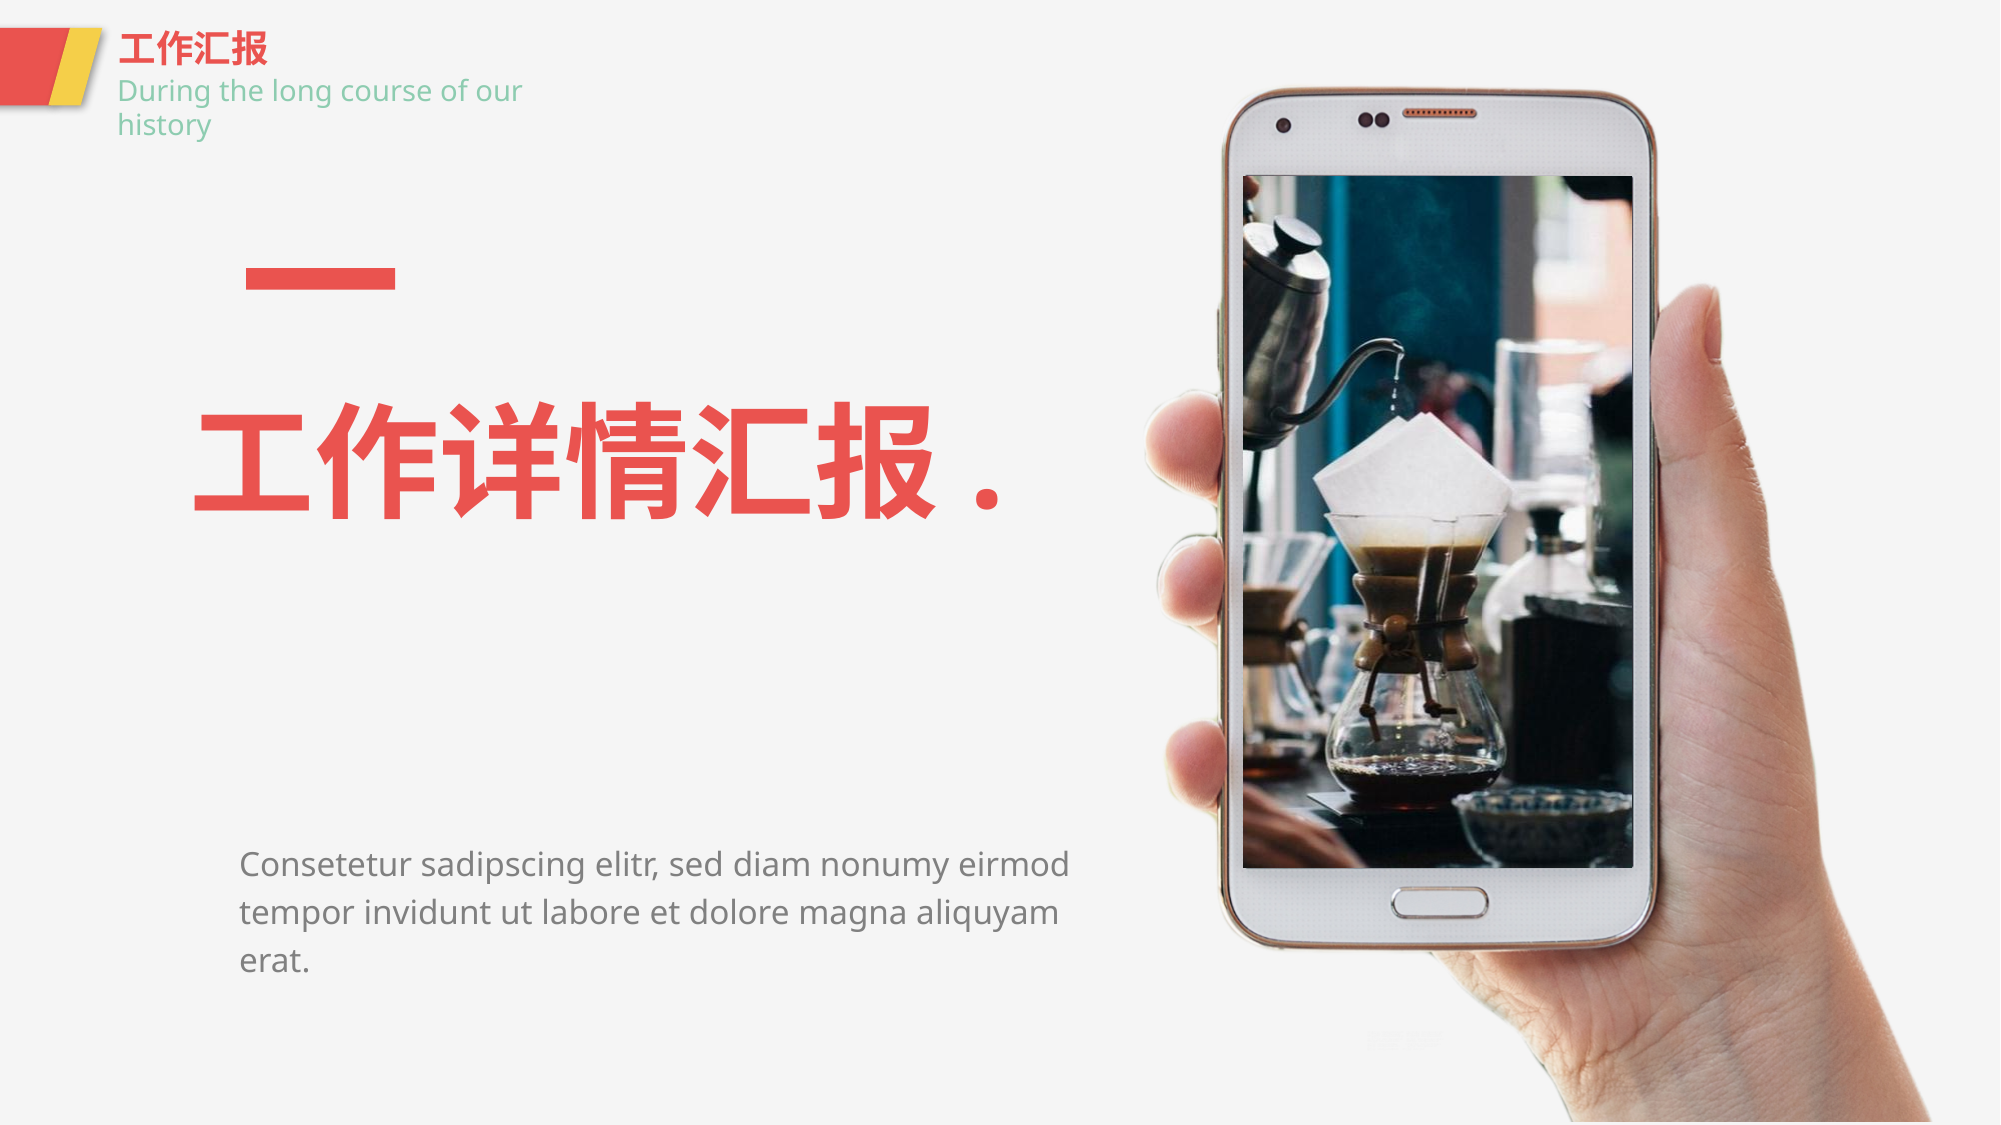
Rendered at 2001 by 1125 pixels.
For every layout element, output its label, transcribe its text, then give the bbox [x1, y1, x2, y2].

text_box 工作详情汇报. [174, 375, 1107, 443]
text_box [245, 267, 396, 291]
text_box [1107, 50, 1965, 1123]
text_box Consetetur sadipscing elitr, sed diam nonumy eirmod tempor invidunt ut labore et dolore magna aliquyam erat. [224, 828, 1107, 987]
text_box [0, 17, 615, 116]
